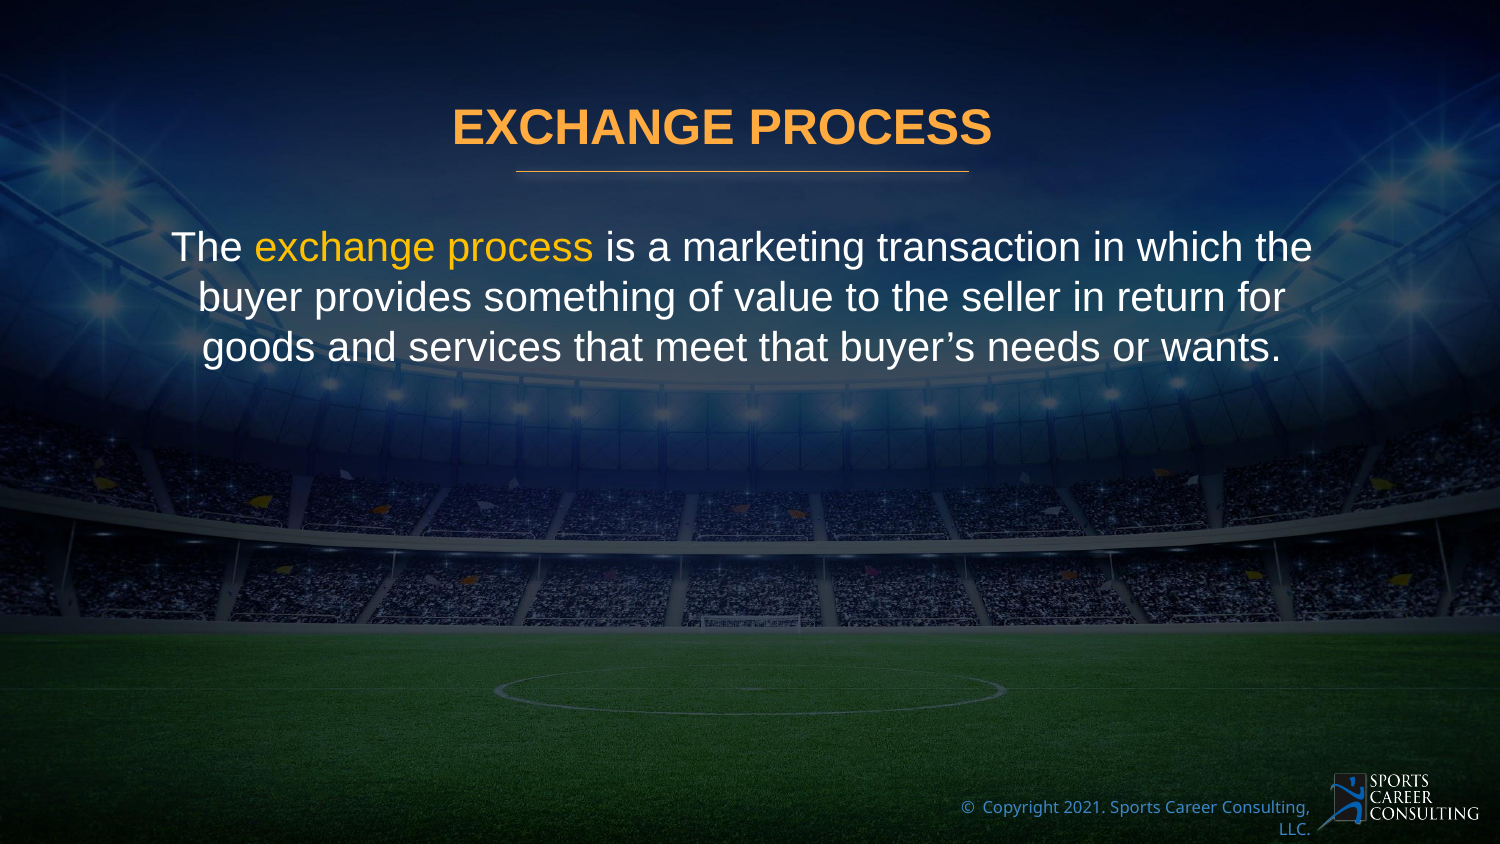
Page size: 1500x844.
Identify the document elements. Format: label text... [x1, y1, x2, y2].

picture [0, 0, 1500, 844]
list The exchange process is a marketing transaction in which the buyer provides something of value to the seller in return for goods and services that meet that buyer’s needs or wants. [153, 204, 1331, 703]
text_box © Copyright 2021. Sports Career Consulting, LLC. [914, 769, 1326, 844]
title EXCHANGE PROCESS [251, 79, 1193, 171]
